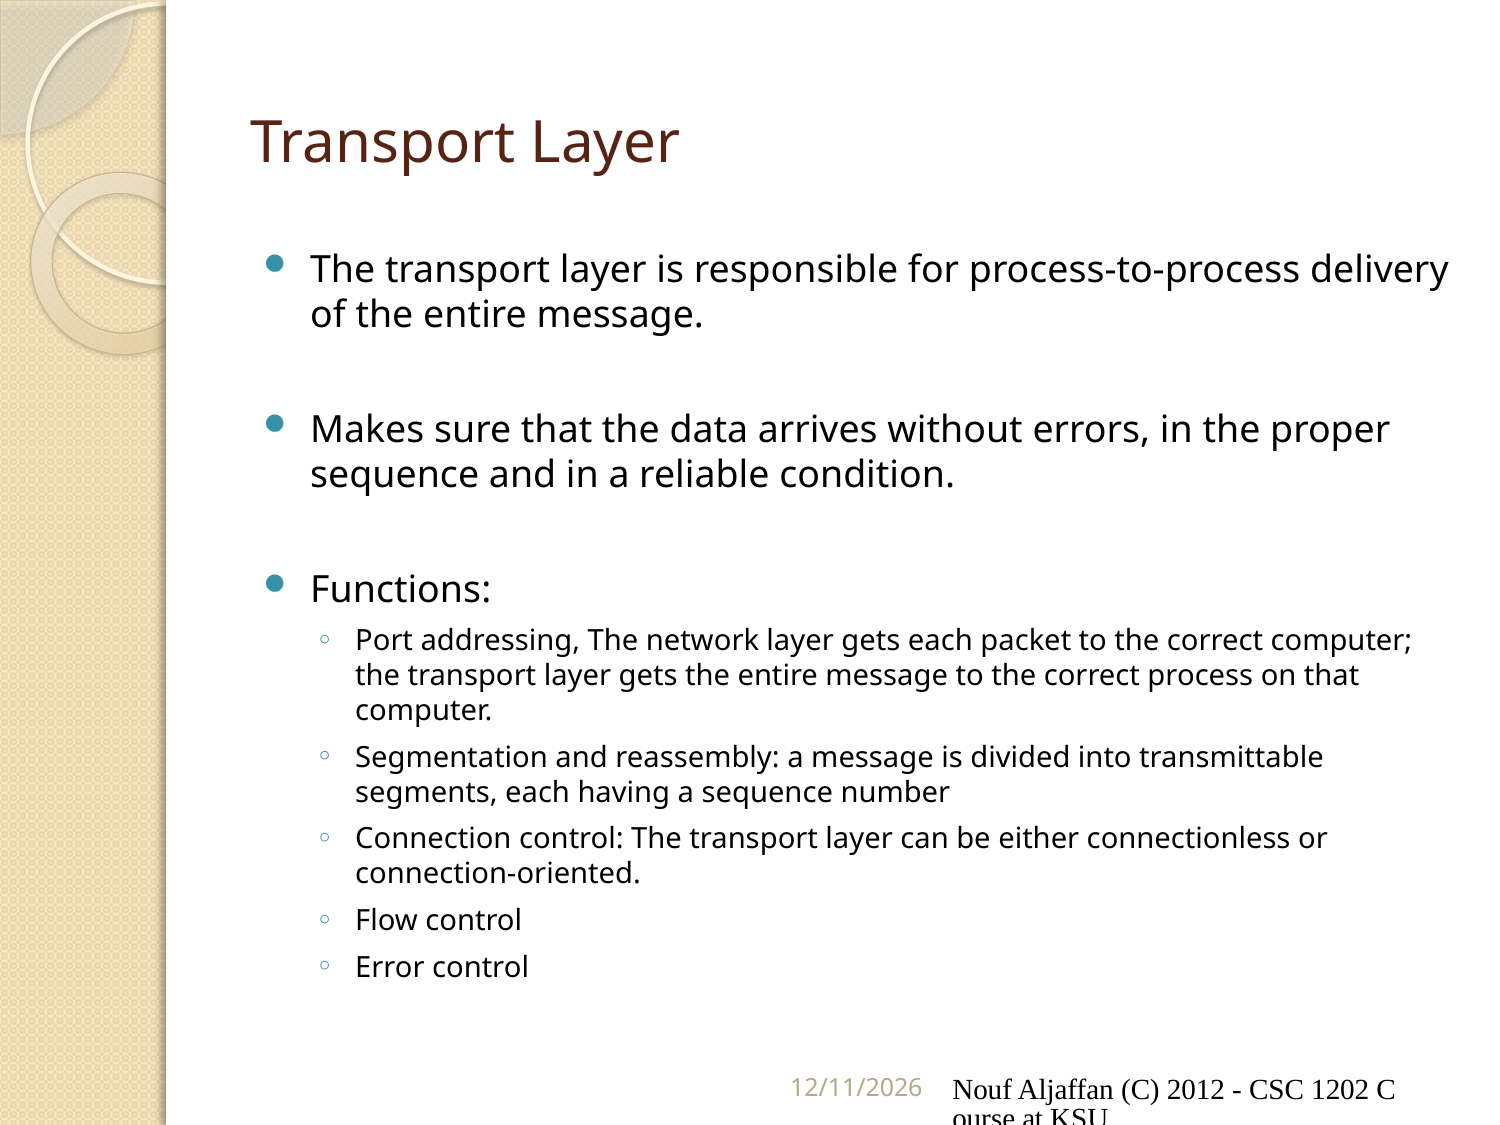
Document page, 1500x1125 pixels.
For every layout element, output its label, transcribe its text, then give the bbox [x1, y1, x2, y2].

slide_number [587, 1034, 937, 1113]
title Transport Layer [235, 45, 1466, 233]
list The transport layer is responsible for process-to-process delivery of the entire message. Makes sure that the data arrives without errors, in the proper sequence and in a reliable condition. Functions: Port addressing, The network layer gets each packet to the correct computer; the transport layer gets the entire message to the correct process on that computer. Segmentation and reassembly: a message is divided into transmittable segments, each having a sequence number Connection control: The transport layer can be either connectionless or connection-oriented. Flow control Error control [235, 237, 1466, 1025]
footer Nouf Aljaffan (C) 2012 - CSC 1202 Course at KSU [937, 1034, 1413, 1113]
